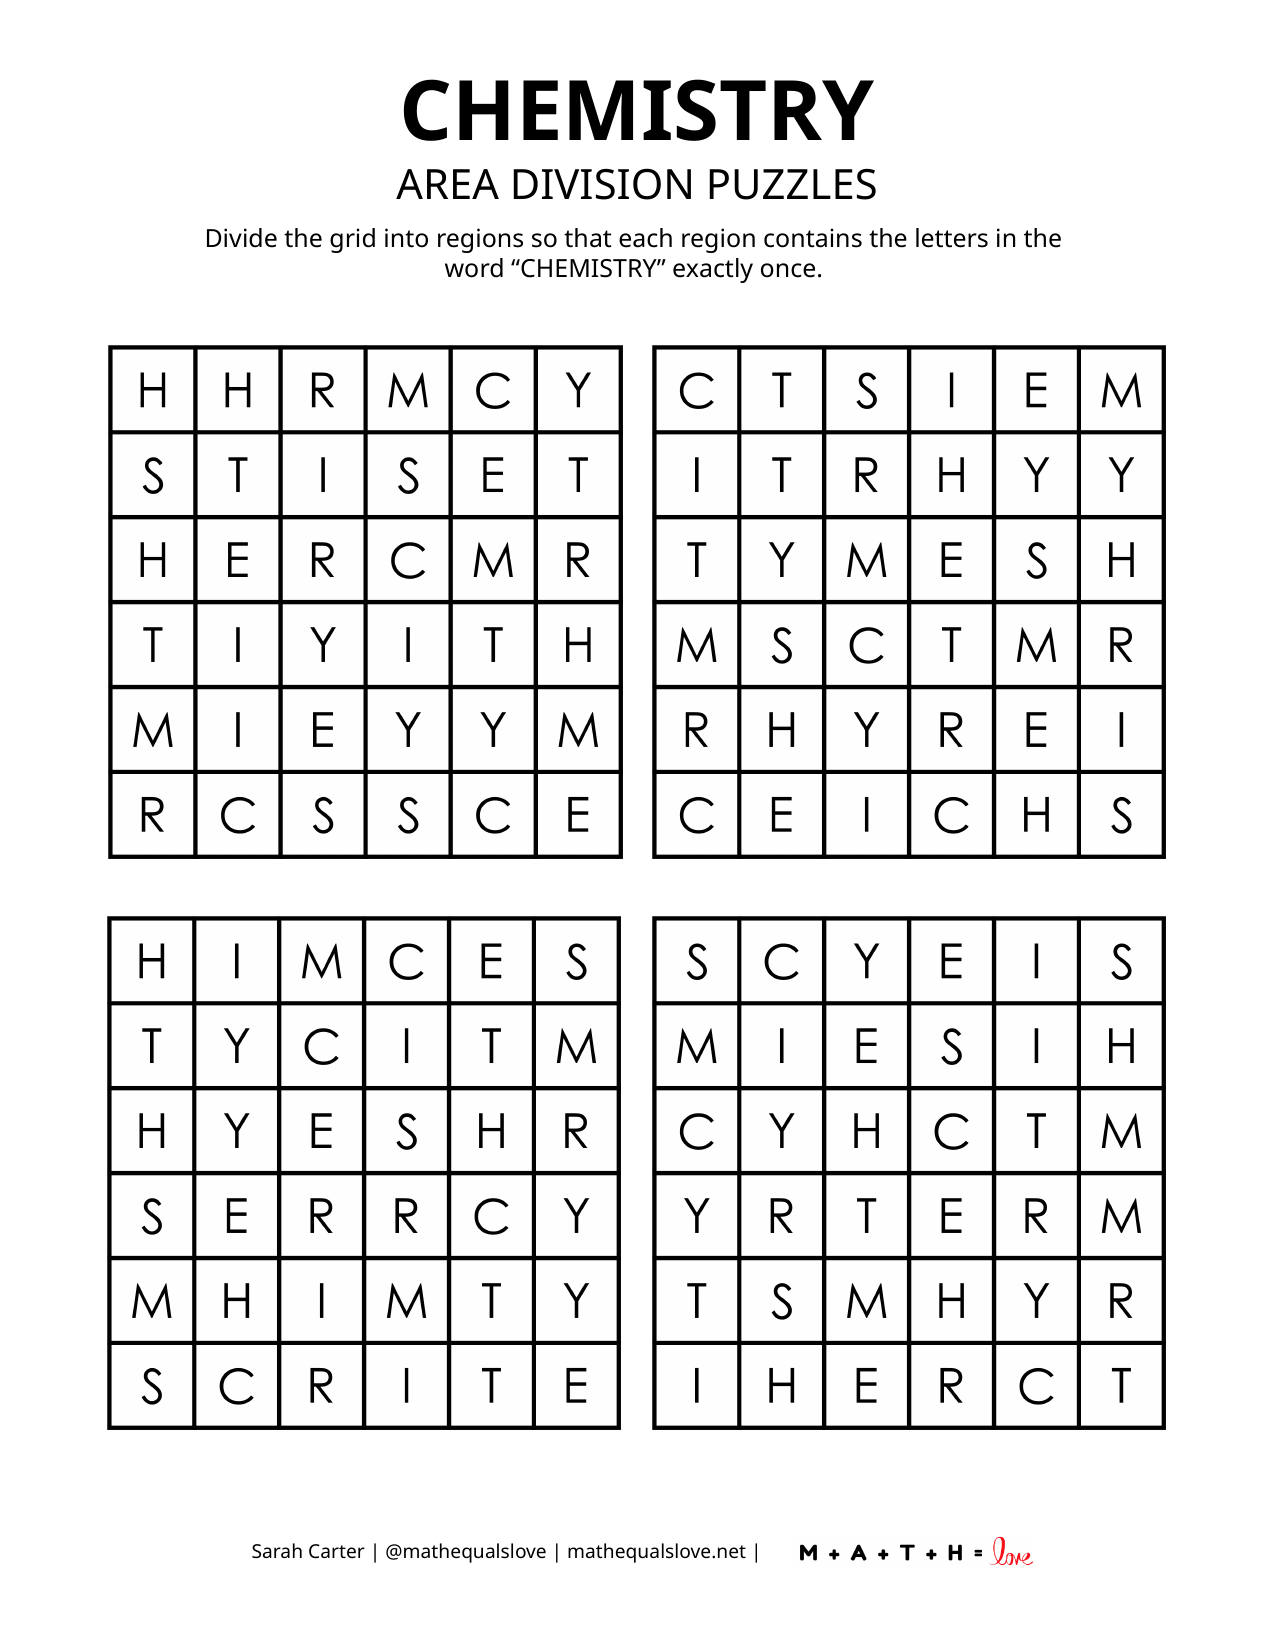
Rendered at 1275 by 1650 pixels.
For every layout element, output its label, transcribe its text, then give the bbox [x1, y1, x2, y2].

picture [790, 1534, 1039, 1569]
text_box Divide the grid into regions so that each region contains the letters in the word “CHEMISTRY” exactly once. [0, 214, 1275, 290]
picture [649, 342, 1169, 862]
picture [106, 342, 625, 862]
text_box CHEMISTRY AREA DIVISION PUZZLES [77, 50, 1198, 214]
picture [649, 913, 1169, 1433]
text_box Sarah Carter | @mathequalslove | mathequalslove.net | [236, 1532, 1071, 1570]
picture [104, 913, 624, 1433]
